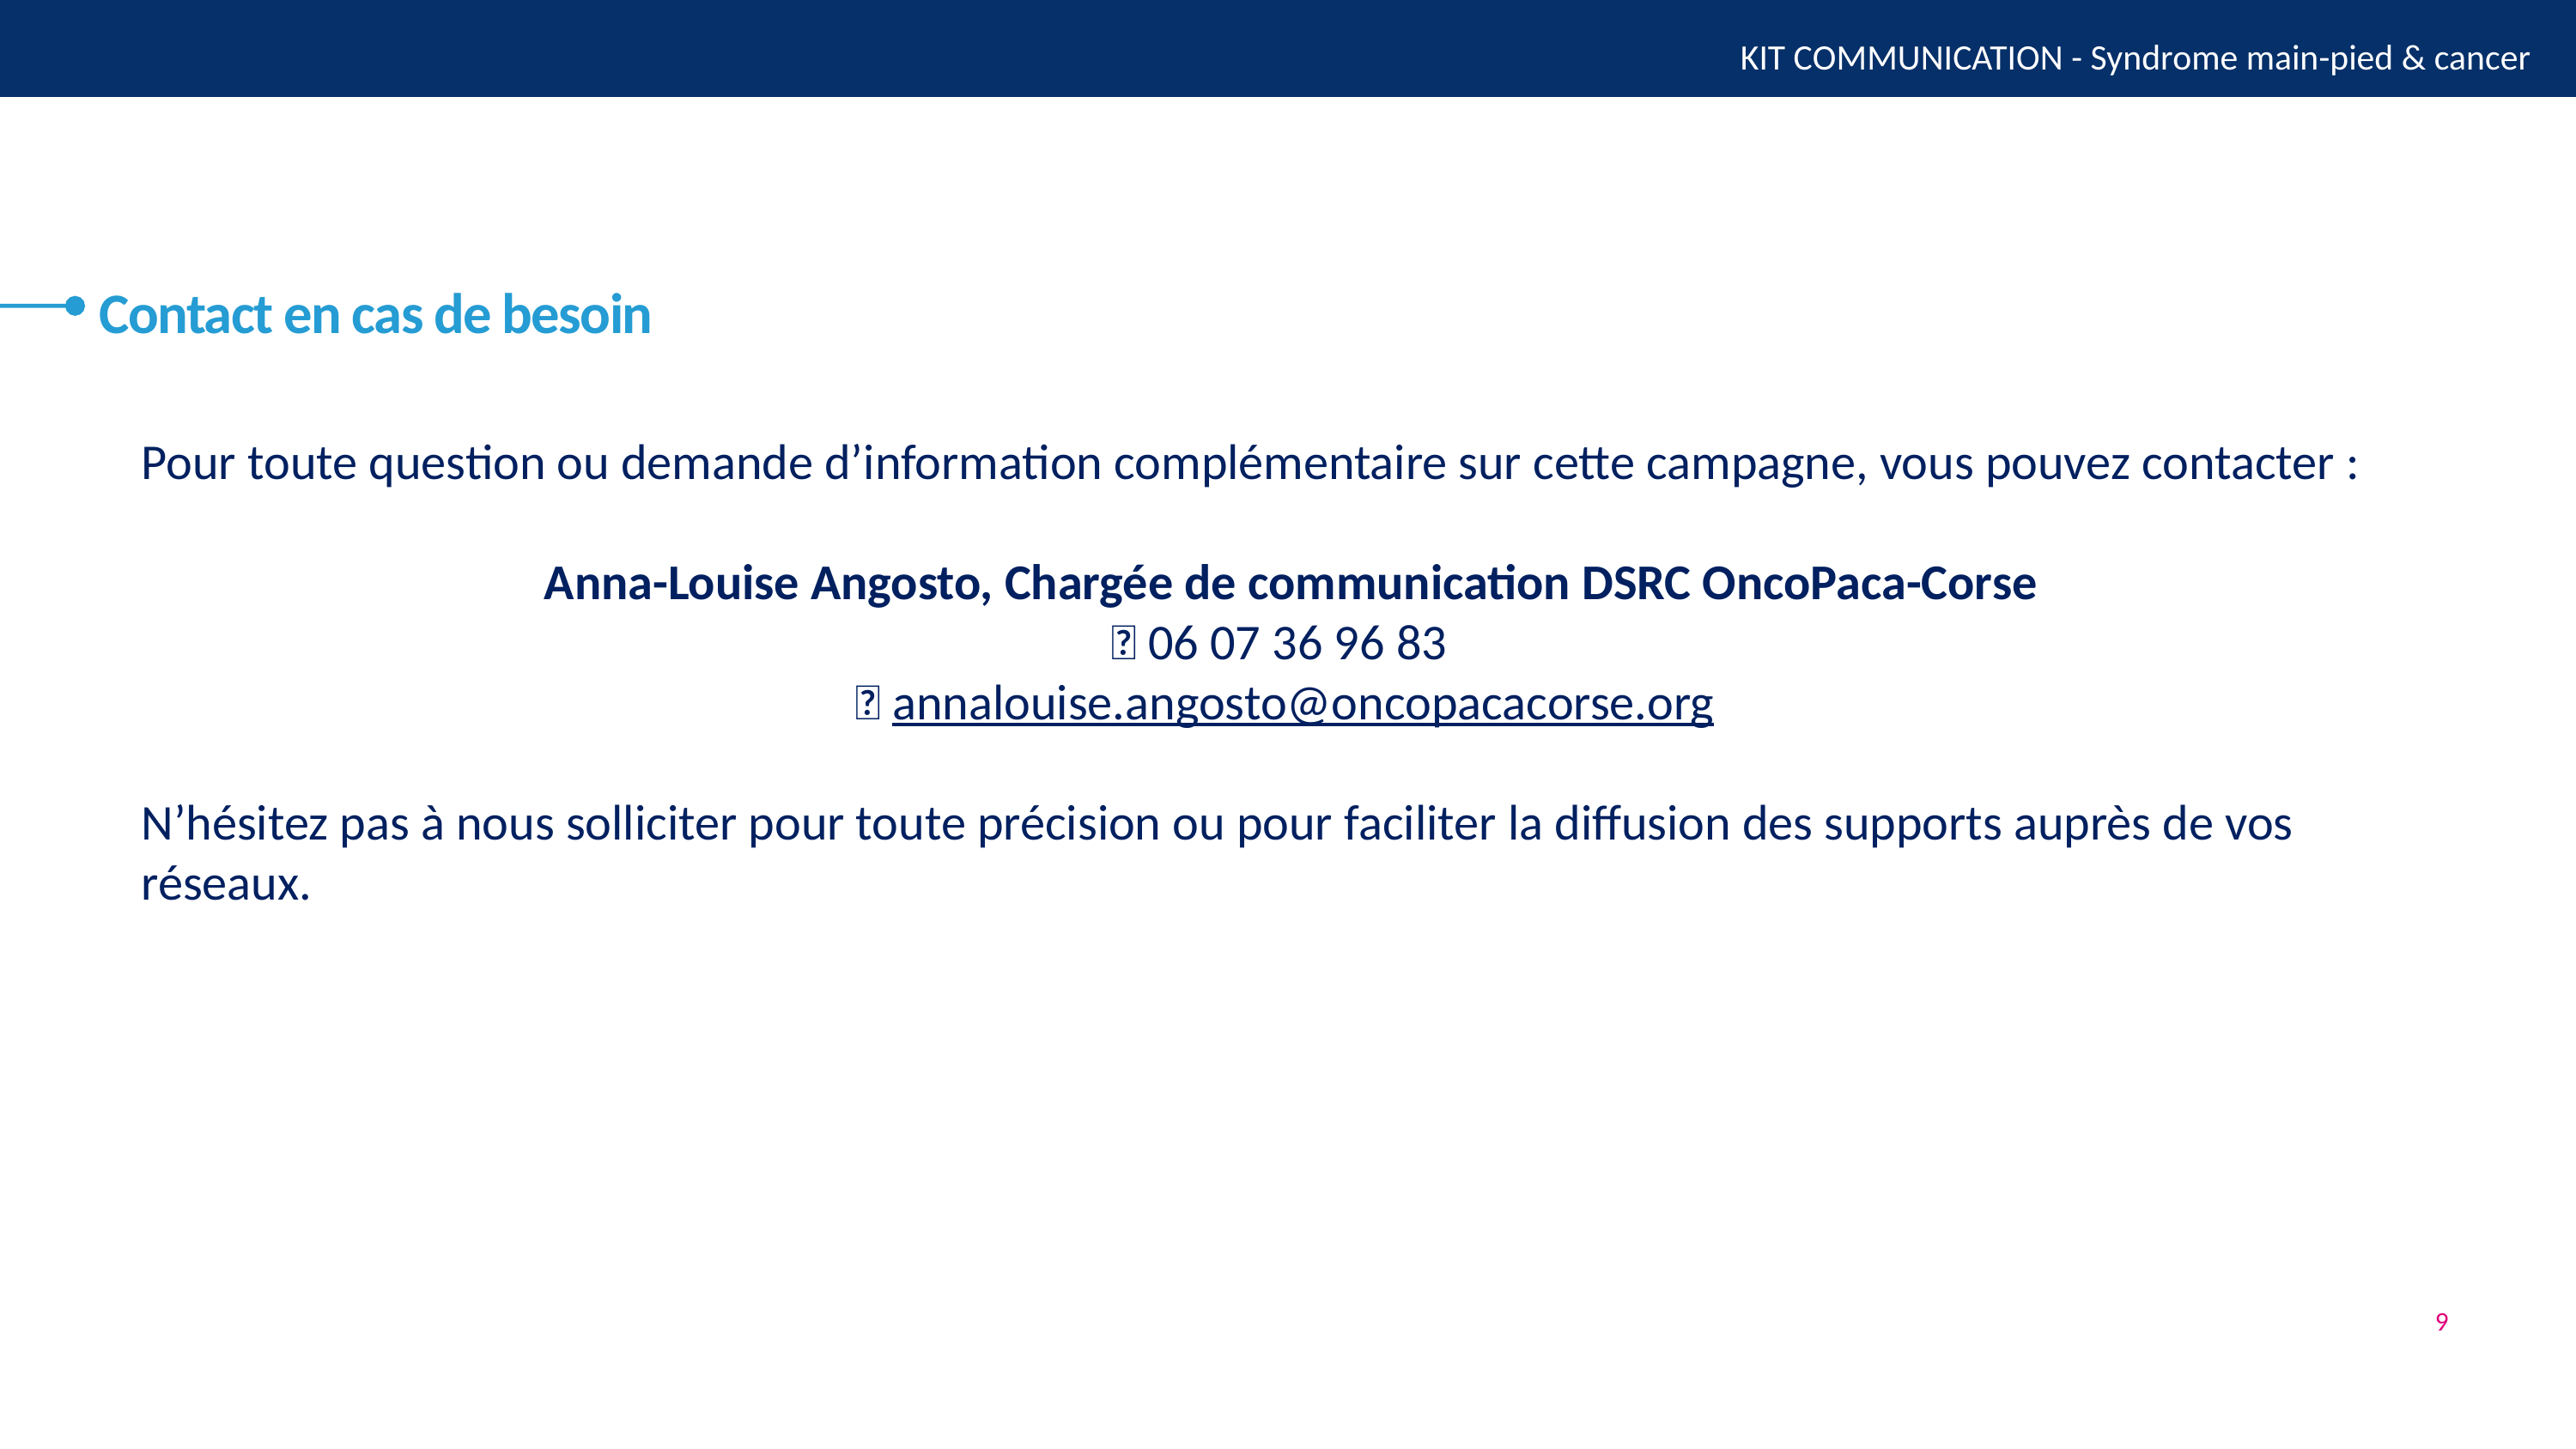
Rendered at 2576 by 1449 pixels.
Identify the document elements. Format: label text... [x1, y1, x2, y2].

text_box 9 [2434, 1298, 2449, 1337]
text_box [0, 0, 2576, 97]
text_box Pour toute question ou demande d’information complémentaire sur cette campagne, vous pouvez contacter : Anna-Louise Angosto, Chargée de communication DSRC OncoPaca-Corse 📞 06 07 36 96 83 📩 annalouise.angosto@oncopacacorse.org N’hésitez pas à nous solliciter pour toute précision ou pour faciliter la diffusion des supports auprès de vos réseaux. [128, 422, 2453, 917]
text_box Contact en cas de besoin [99, 264, 1428, 345]
text_box [0, 296, 84, 315]
